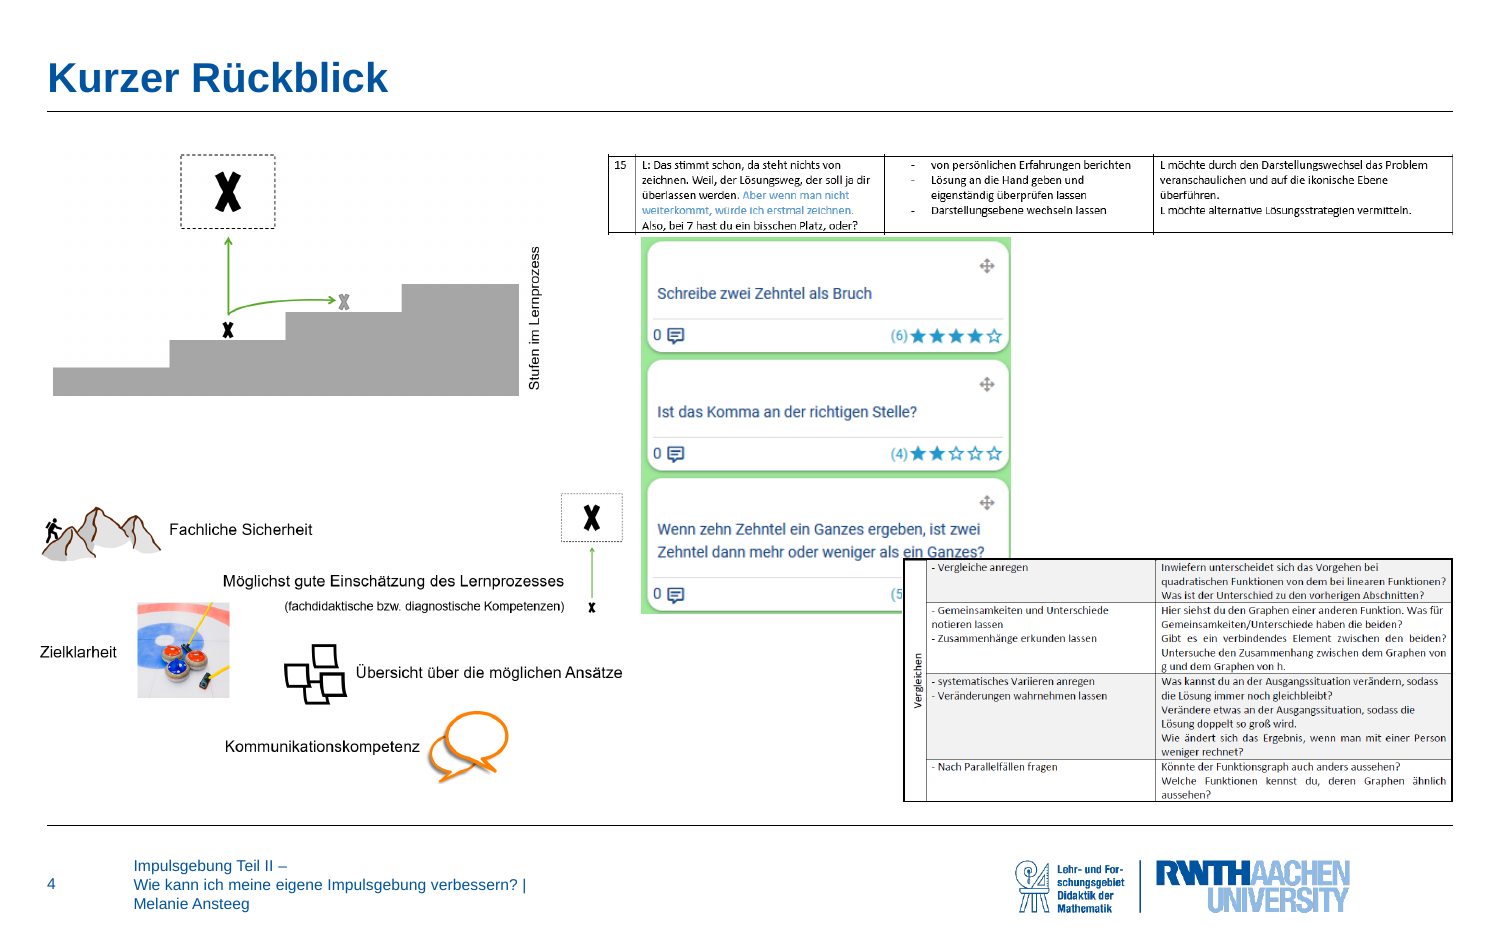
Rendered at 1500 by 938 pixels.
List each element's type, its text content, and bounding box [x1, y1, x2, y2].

picture [604, 154, 1453, 235]
picture [34, 486, 630, 784]
title Kurzer Rückblick [47, 27, 1453, 102]
picture [999, 834, 1365, 938]
picture [47, 147, 544, 401]
picture [641, 237, 1453, 802]
